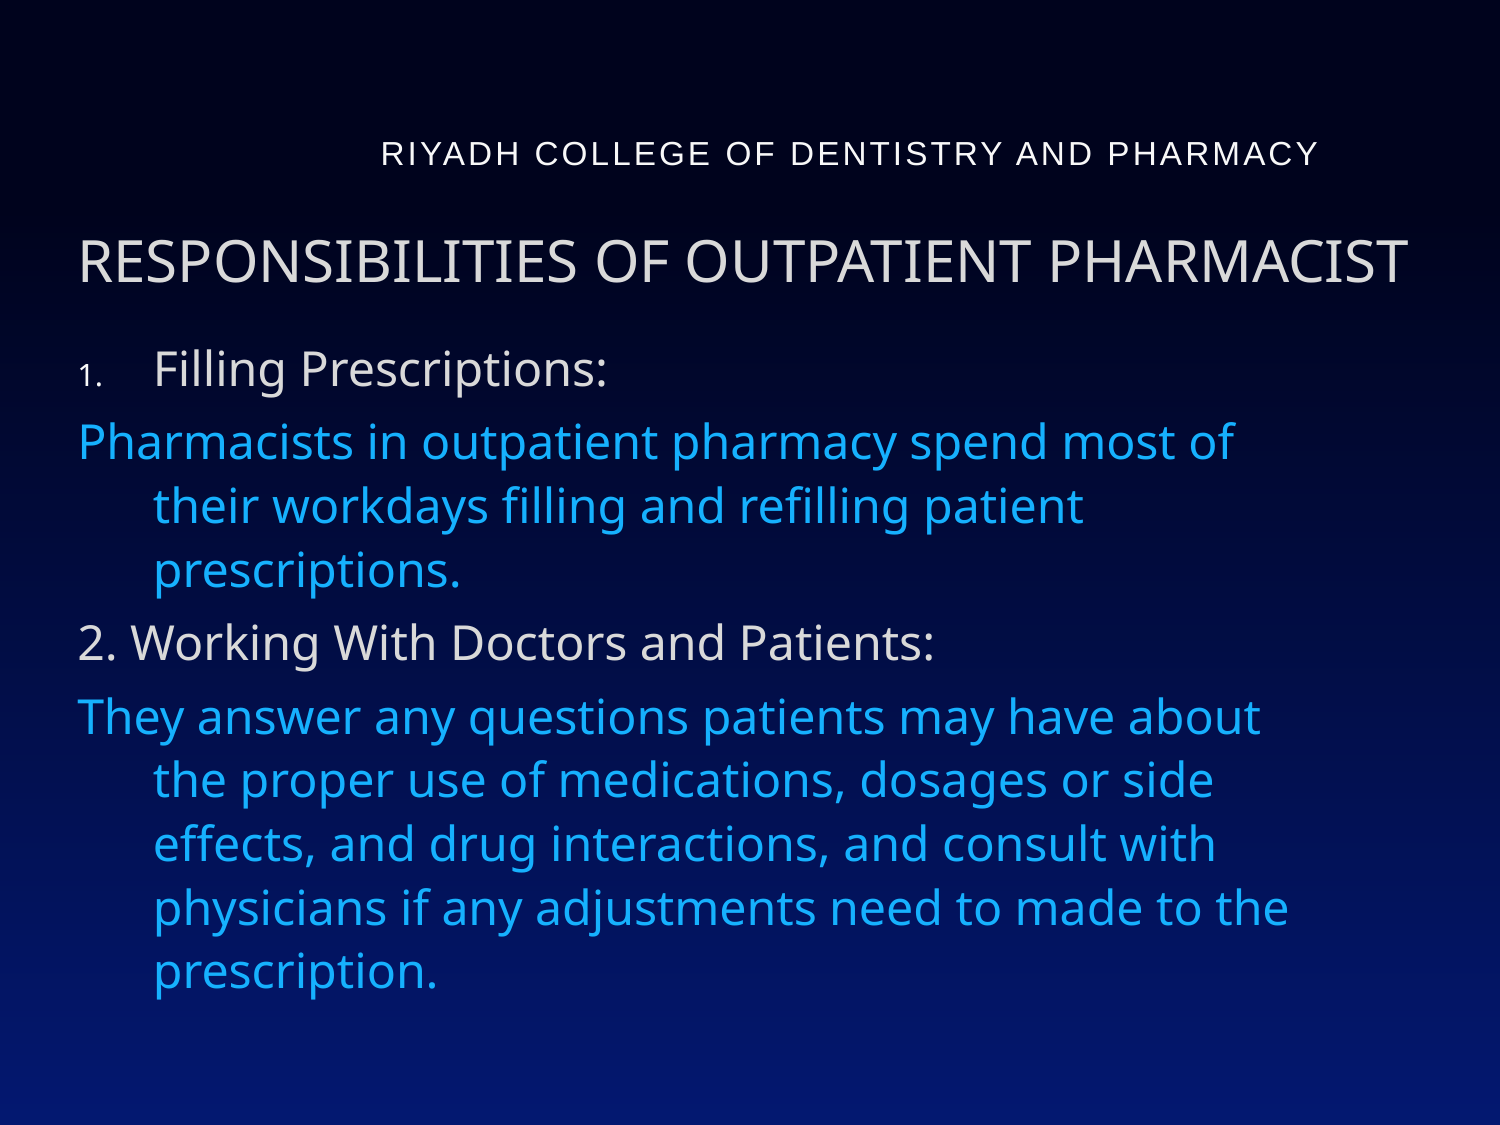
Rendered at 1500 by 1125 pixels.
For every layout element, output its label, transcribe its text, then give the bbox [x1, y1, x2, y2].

list Filling Prescriptions: Pharmacists in outpatient pharmacy spend most of their workdays filling and refilling patient prescriptions. 2. Working With Doctors and Patients: They answer any questions patients may have about the proper use of medications, dosages or side effects, and drug interactions, and consult with physicians if any adjustments need to made to the prescription. [62, 324, 1363, 1075]
text_box RIYADH COLLEGE OF DENTISTRY AND PHARMACY [349, 124, 1338, 220]
title Responsibilities of outpatient pharmacist [37, 200, 1450, 318]
